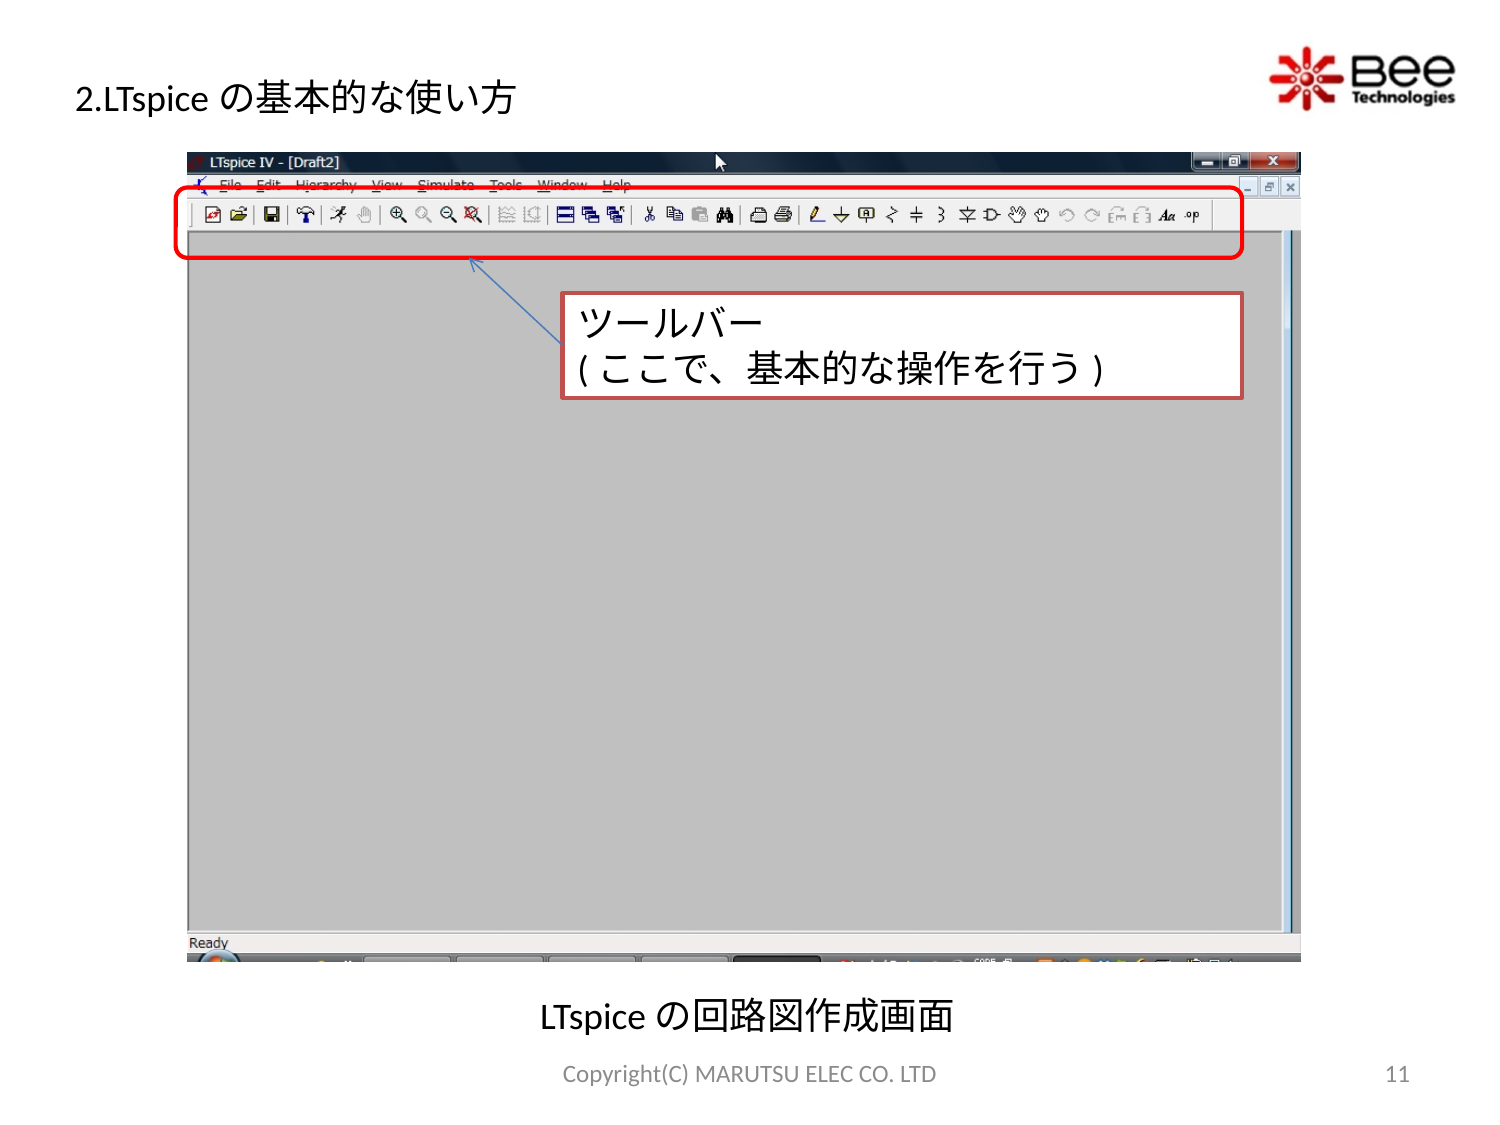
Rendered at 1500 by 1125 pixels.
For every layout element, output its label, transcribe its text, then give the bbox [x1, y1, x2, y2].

slide_number 11 [1074, 1042, 1425, 1103]
footer Copyright(C) MARUTSU ELEC CO. LTD [512, 1042, 988, 1103]
text_box [173, 186, 182, 259]
picture [187, 152, 1301, 962]
text_box LTspiceの回路図作成画面 [525, 984, 970, 1045]
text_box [468, 257, 563, 347]
text_box 2.LTspiceの基本的な使い方 [60, 66, 542, 127]
picture [1259, 30, 1471, 124]
